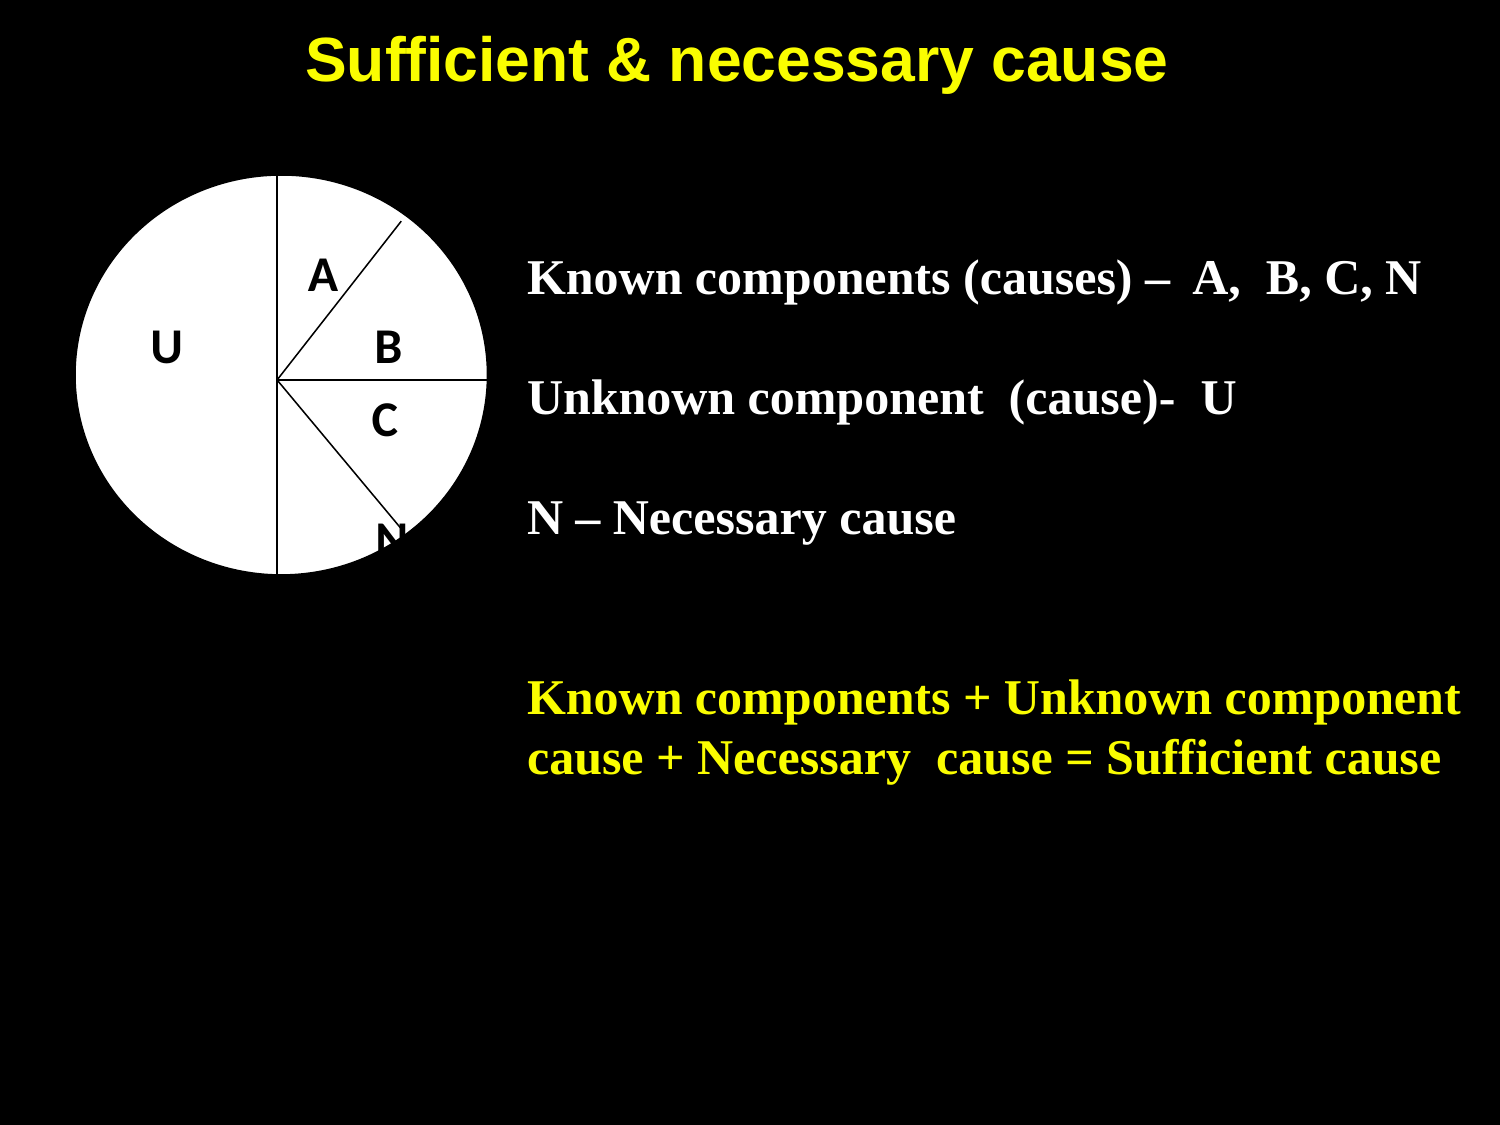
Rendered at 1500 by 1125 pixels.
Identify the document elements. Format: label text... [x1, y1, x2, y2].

title Sufficient & necessary cause [99, 0, 1376, 151]
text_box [74, 174, 488, 576]
text_box Known components (causes) – A, B, C, N Unknown component (cause)- U N – Necessary cause Known components + Unknown component cause + Necessary cause = Sufficient cause [512, 237, 1500, 1125]
